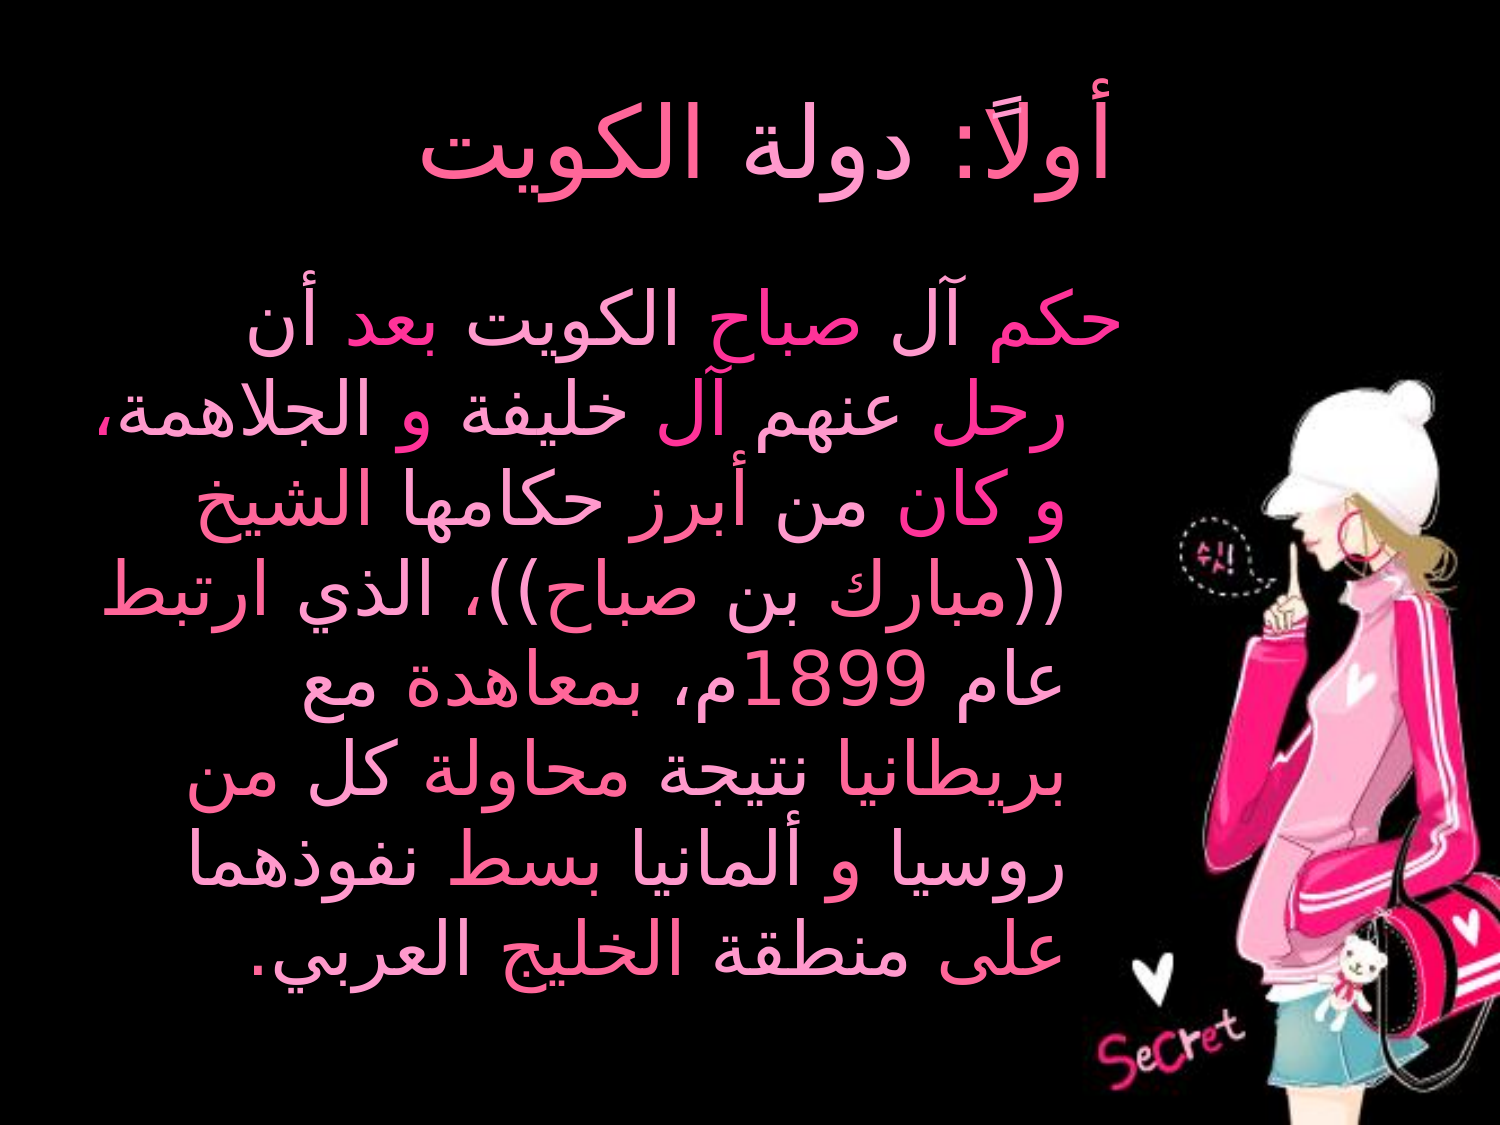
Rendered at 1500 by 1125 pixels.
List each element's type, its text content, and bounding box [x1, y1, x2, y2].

title أولاً: دولة الكويت. [75, 45, 1425, 233]
picture [0, 0, 1500, 1125]
list حكم آل صباح الكويت بعد أن رحل عنهم آل خليفة و الجلاهمة، و كان من أبرز حكامها الشيخ ((مبارك بن صباح))، الذي ارتبط عام 1899م، بمعاهدة مع بريطانيا نتيجة محاولة كل من روسيا و ألمانيا بسط نفوذهما على منطقة الخليج العربي. [75, 262, 1140, 1005]
